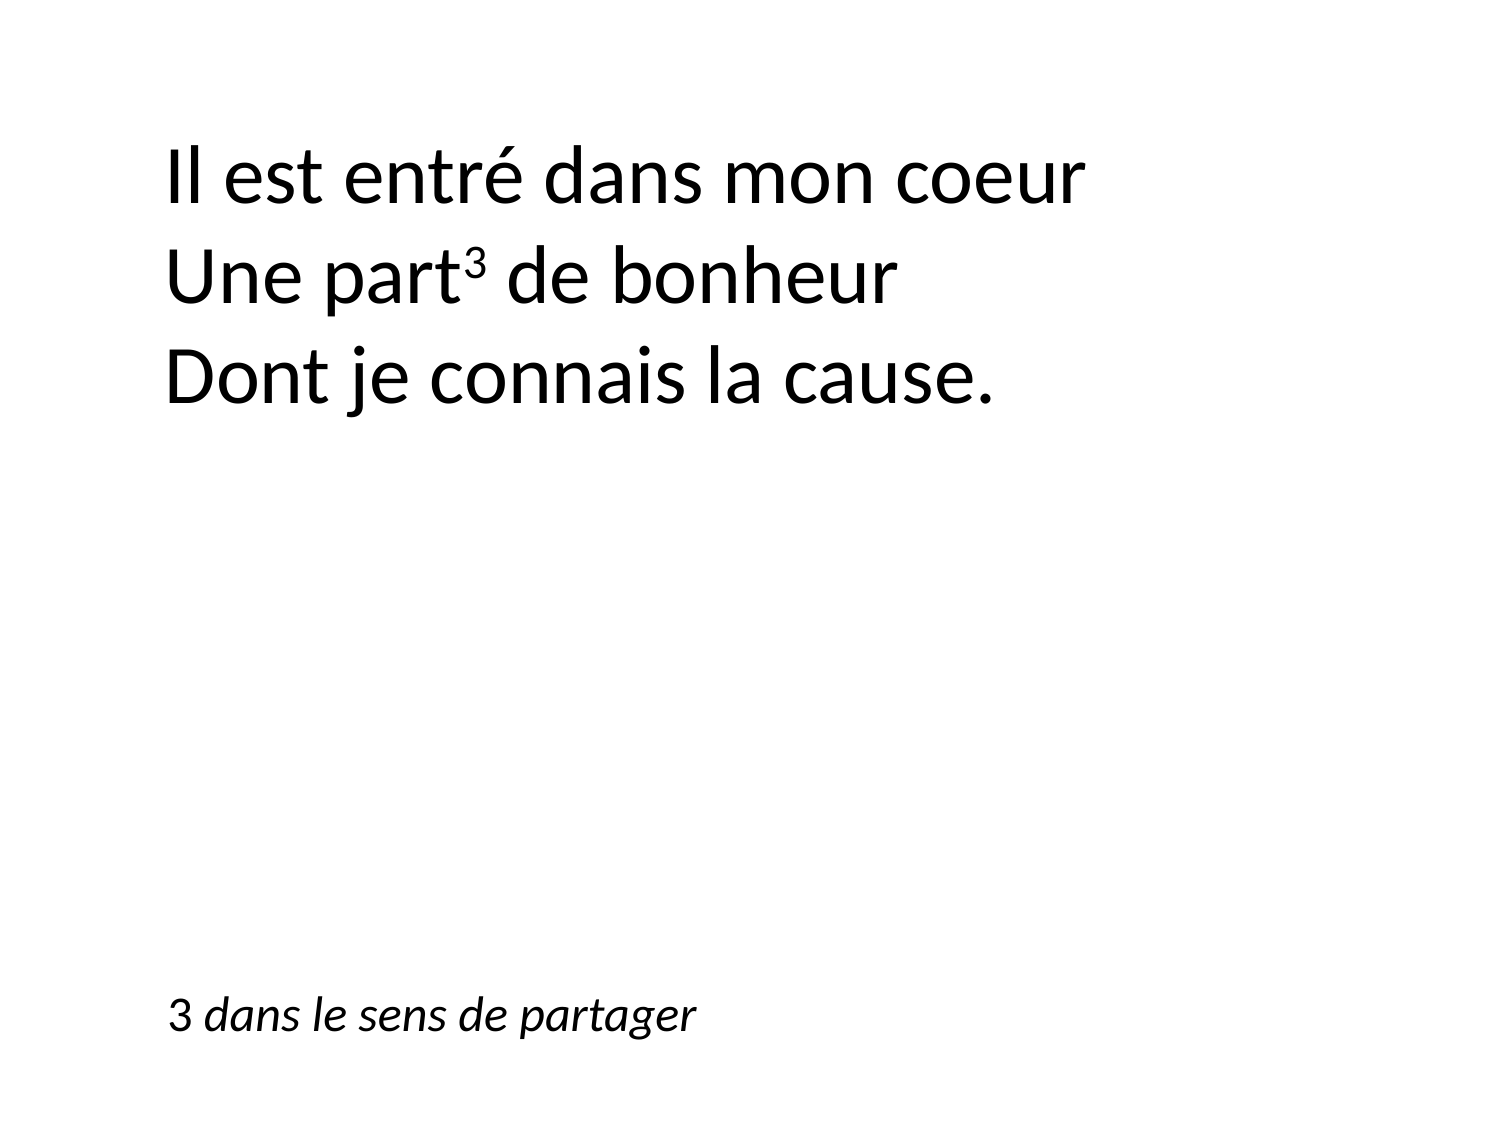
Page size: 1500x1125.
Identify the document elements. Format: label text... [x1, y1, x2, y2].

text_box 3 dans le sens de partager [152, 974, 713, 1049]
text_box Il est entré dans mon coeur Une part3 de bonheur Dont je connais la cause. [149, 112, 1488, 428]
